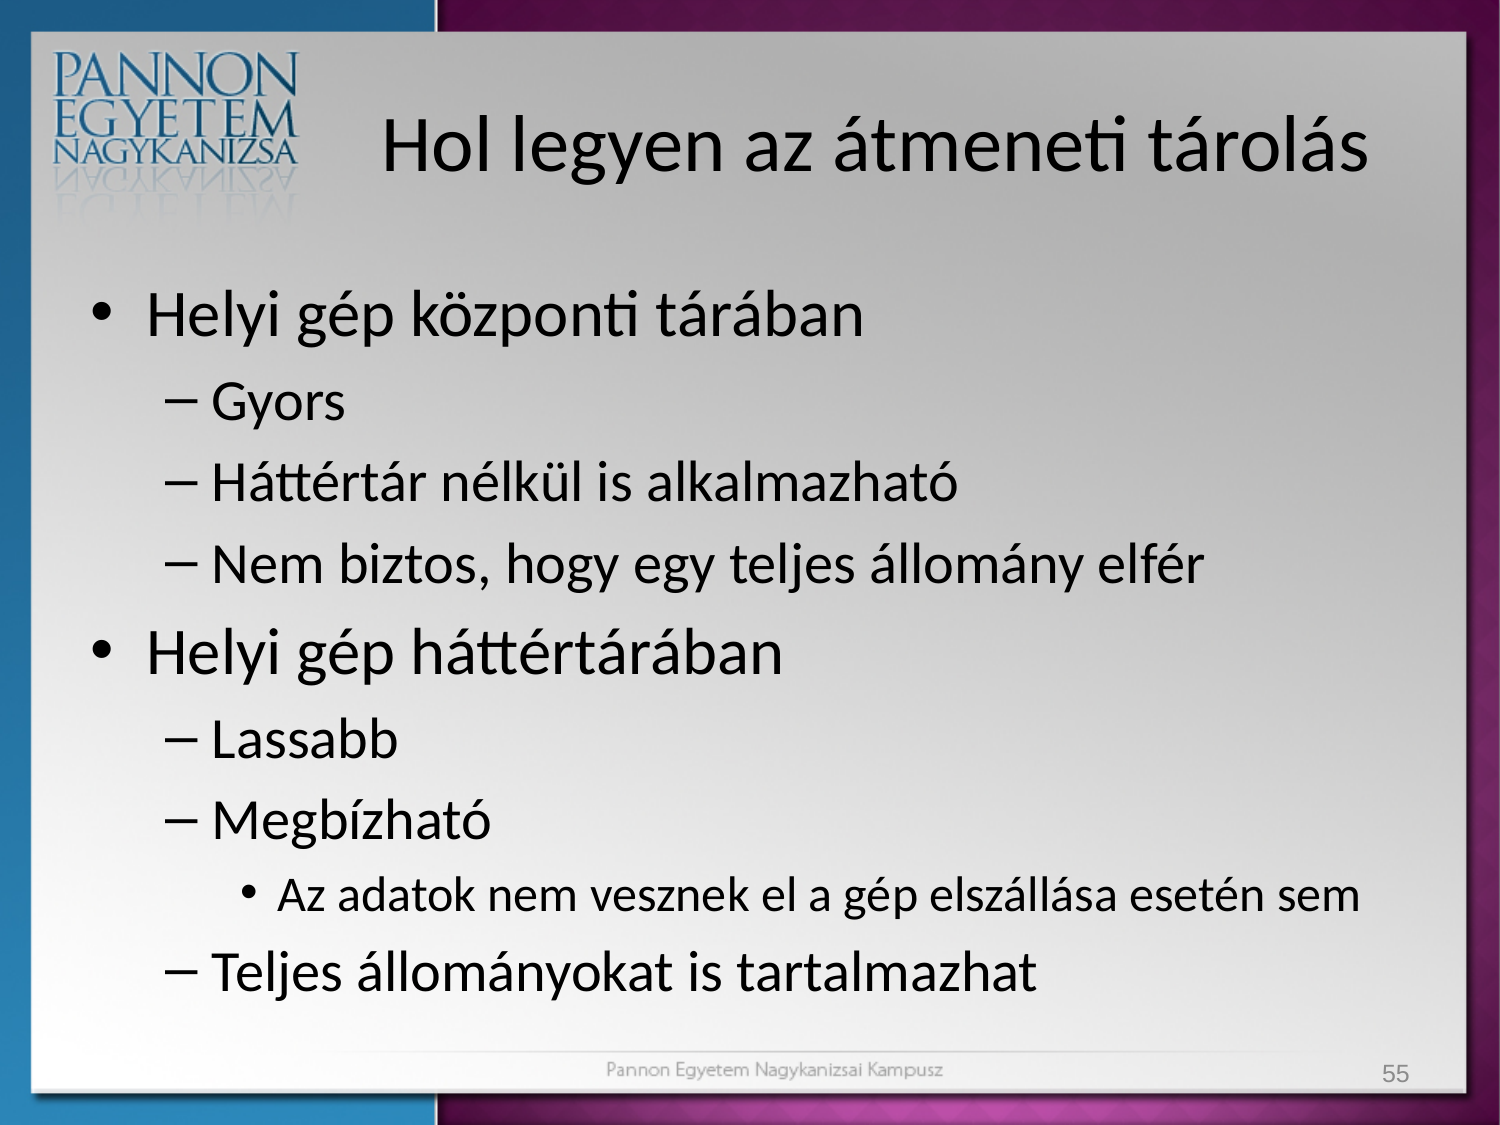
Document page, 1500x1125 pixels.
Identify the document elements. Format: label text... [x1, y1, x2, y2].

title Hol legyen az átmeneti tárolás [328, 45, 1425, 233]
picture [0, 0, 1500, 1125]
slide_number 55 [1074, 1042, 1425, 1103]
list Helyi gép központi tárában Gyors Háttértár nélkül is alkalmazható Nem biztos, hogy egy teljes állomány elfér Helyi gép háttértárában Lassabb Megbízható Az adatok nem vesznek el a gép elszállása esetén sem Teljes állományokat is tartalmazhat [75, 262, 1425, 1038]
